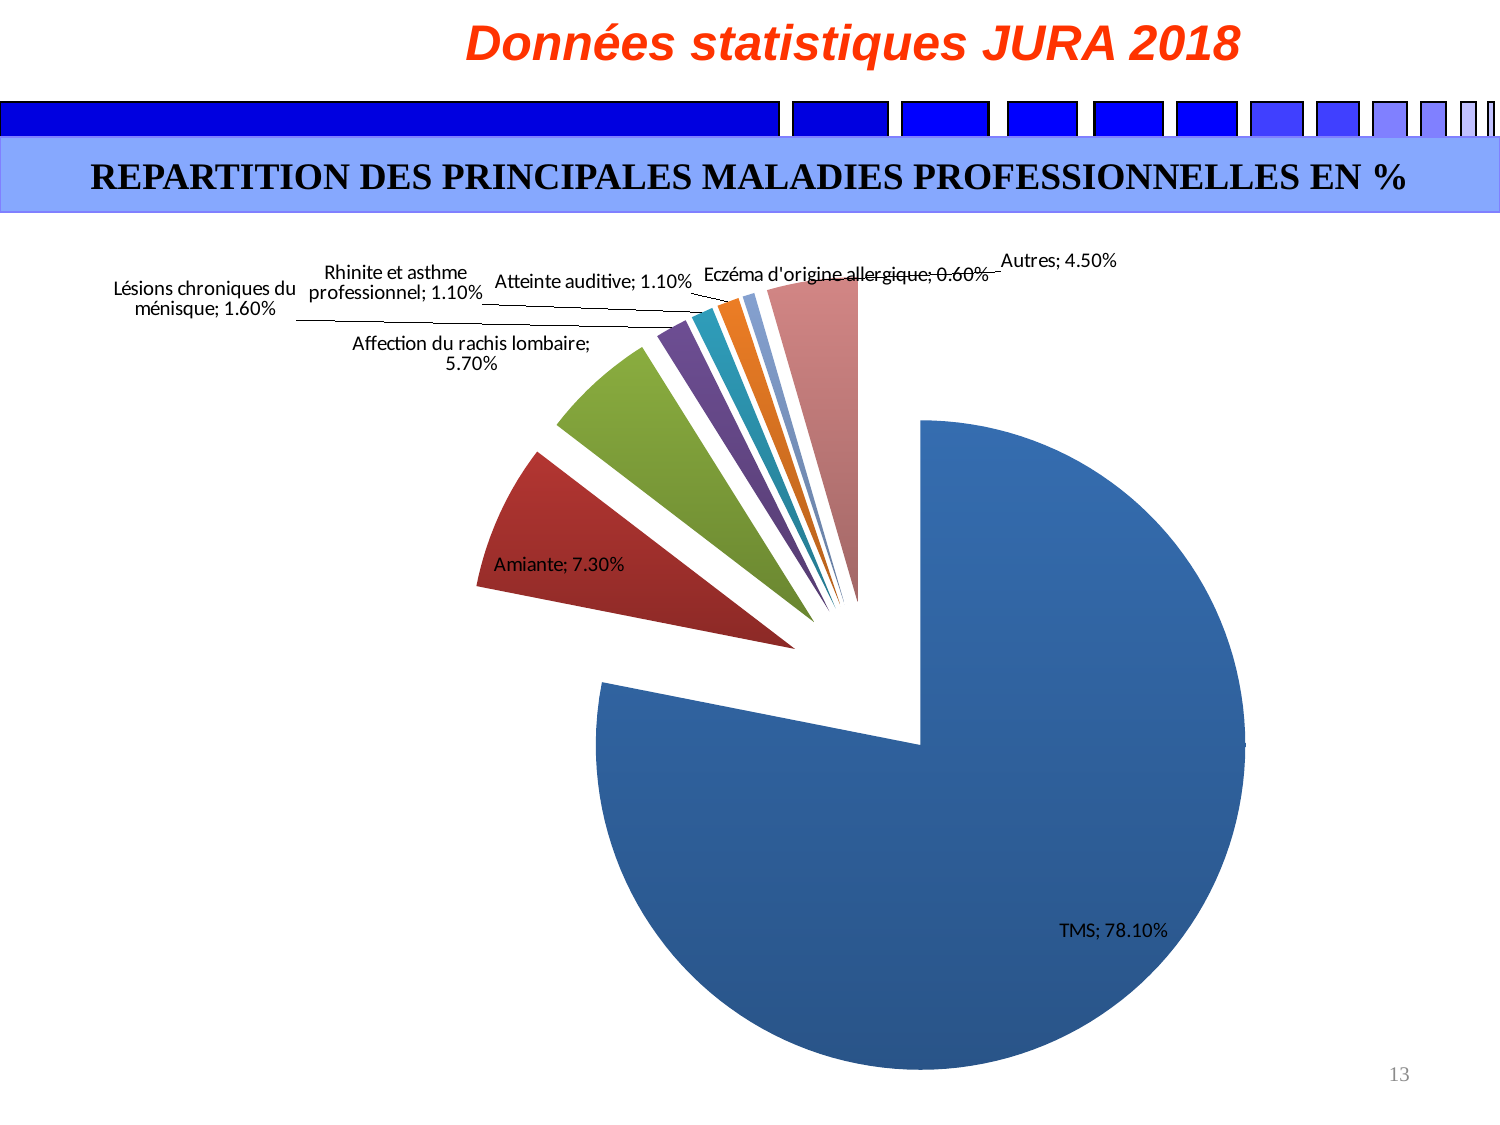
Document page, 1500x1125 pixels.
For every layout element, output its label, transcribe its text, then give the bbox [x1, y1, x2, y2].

text_box REPARTITION DES PRINCIPALES MALADIES PROFESSIONNELLES EN % [0, 137, 1500, 213]
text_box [0, 101, 1495, 140]
text_box Données statistiques JURA 2018 [230, 3, 1477, 78]
chart [24, 231, 1477, 1107]
